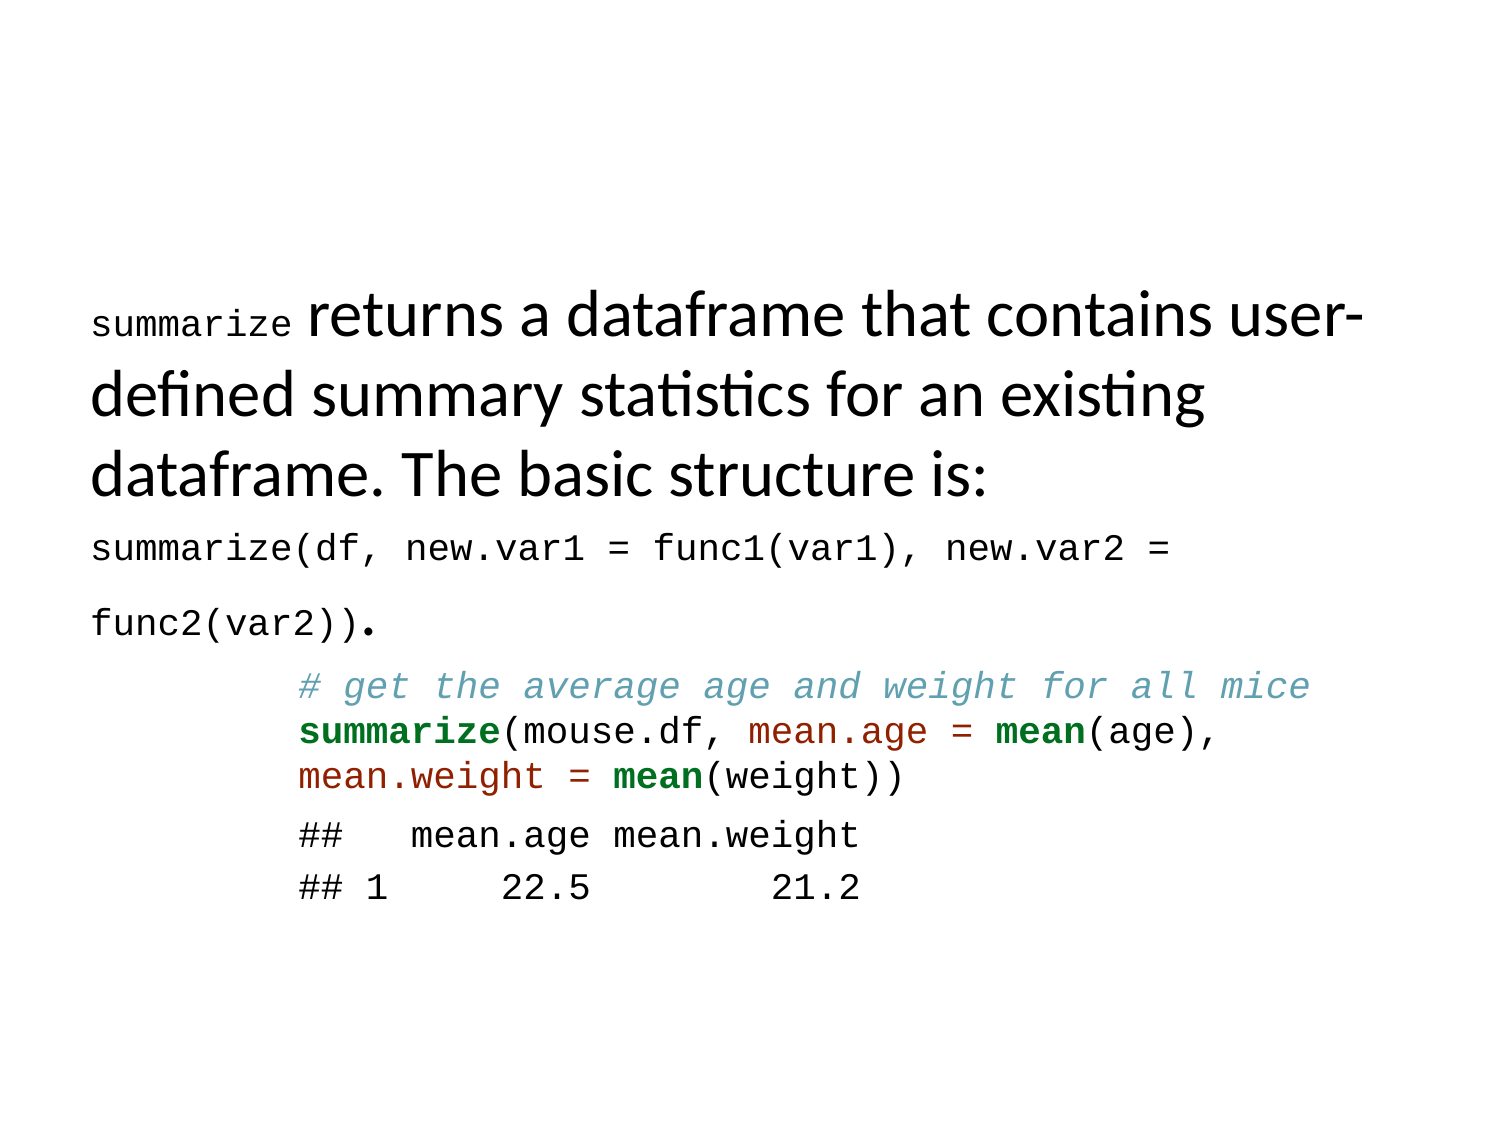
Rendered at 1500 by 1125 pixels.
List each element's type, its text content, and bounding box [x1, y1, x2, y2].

list summarize returns a dataframe that contains user-defined summary statistics for an existing dataframe. The basic structure is: summarize(df, new.var1 = func1(var1), new.var2 = func2(var2)). # get the average age and weight for all mice summarize(mouse.df, mean.age = mean(age), mean.weight = mean(weight)) ## mean.age mean.weight ## 1 22.5 21.2 [75, 262, 1425, 1005]
